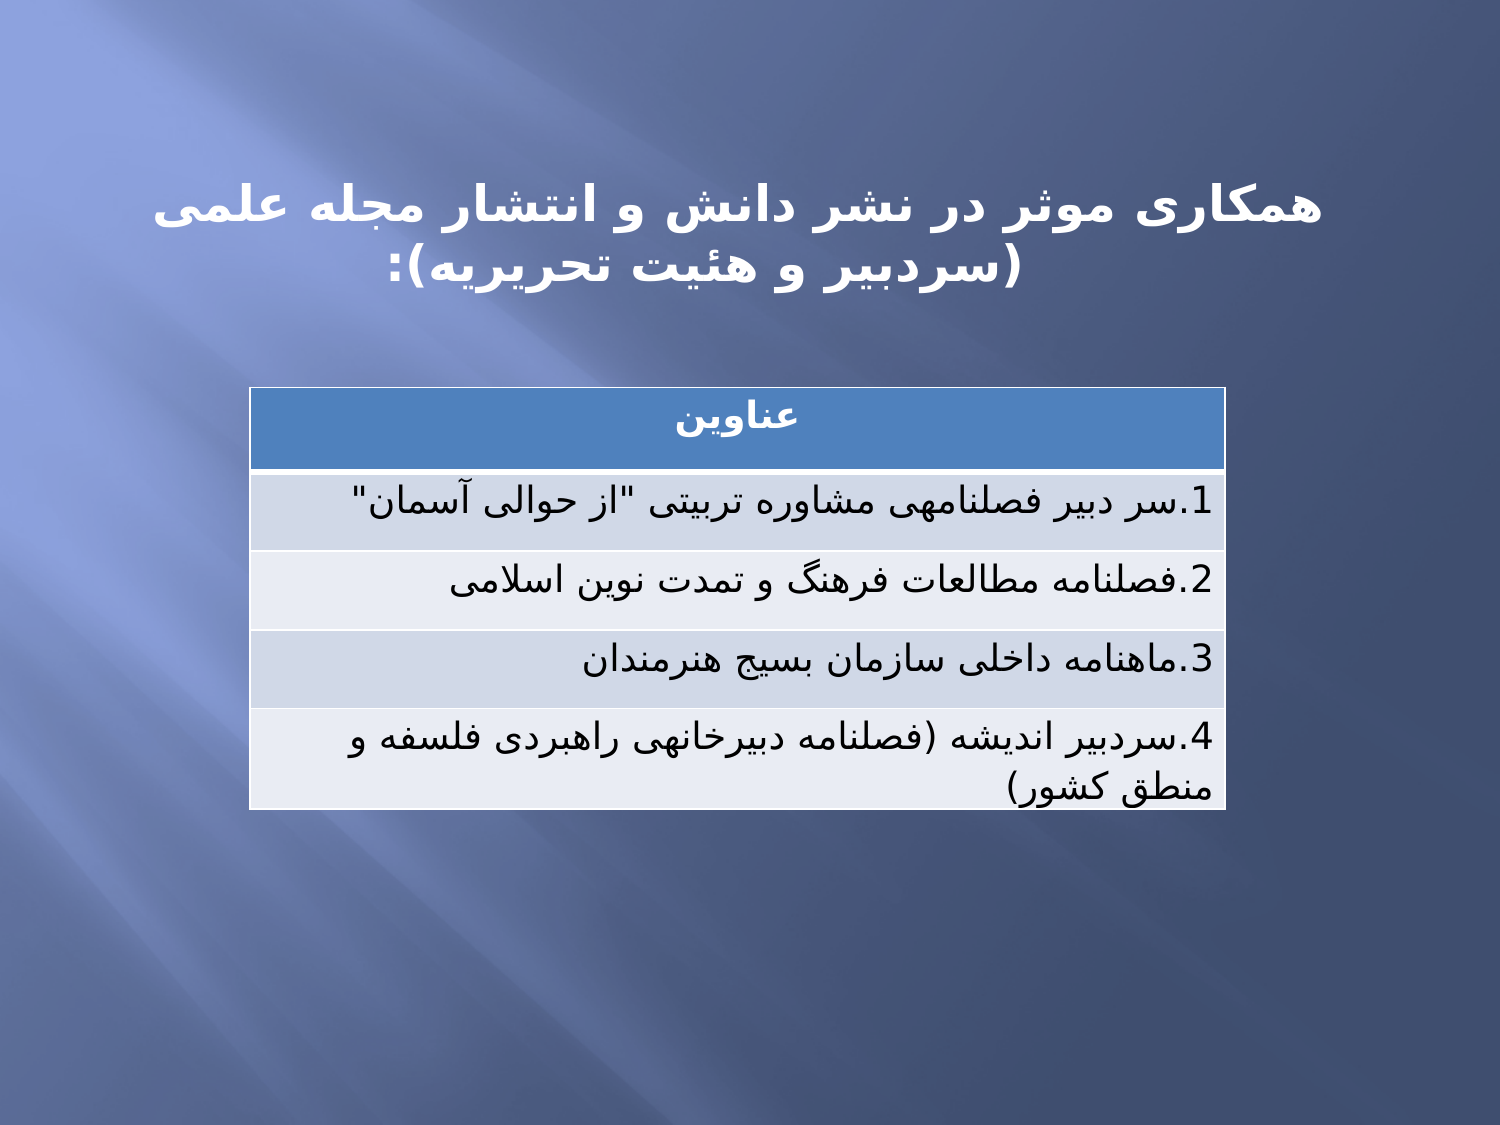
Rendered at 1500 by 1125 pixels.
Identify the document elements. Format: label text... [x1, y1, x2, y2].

table_cell 3.ماهنامه داخلی سازمان بسیج هنرمندان [251, 631, 1224, 708]
table_cell 2.فصلنامه مطالعات فرهنگ و تمدت نوین اسلامی [251, 552, 1224, 629]
list همکاری موثر در نشر دانش و انتشار مجله علمی (سردبیر و هئیت تحریریه): [75, 93, 1425, 1038]
table_header عناوین [251, 388, 1224, 469]
table_cell 1.سر دبیر فصلنامه­ی مشاوره تربیتی "از حوالی آسمان" [251, 475, 1224, 550]
table_cell 4.سردبیر اندیشه (فصلنامه دبیرخانه­ی راهبردی فلسفه و منطق کشور) [251, 709, 1224, 808]
